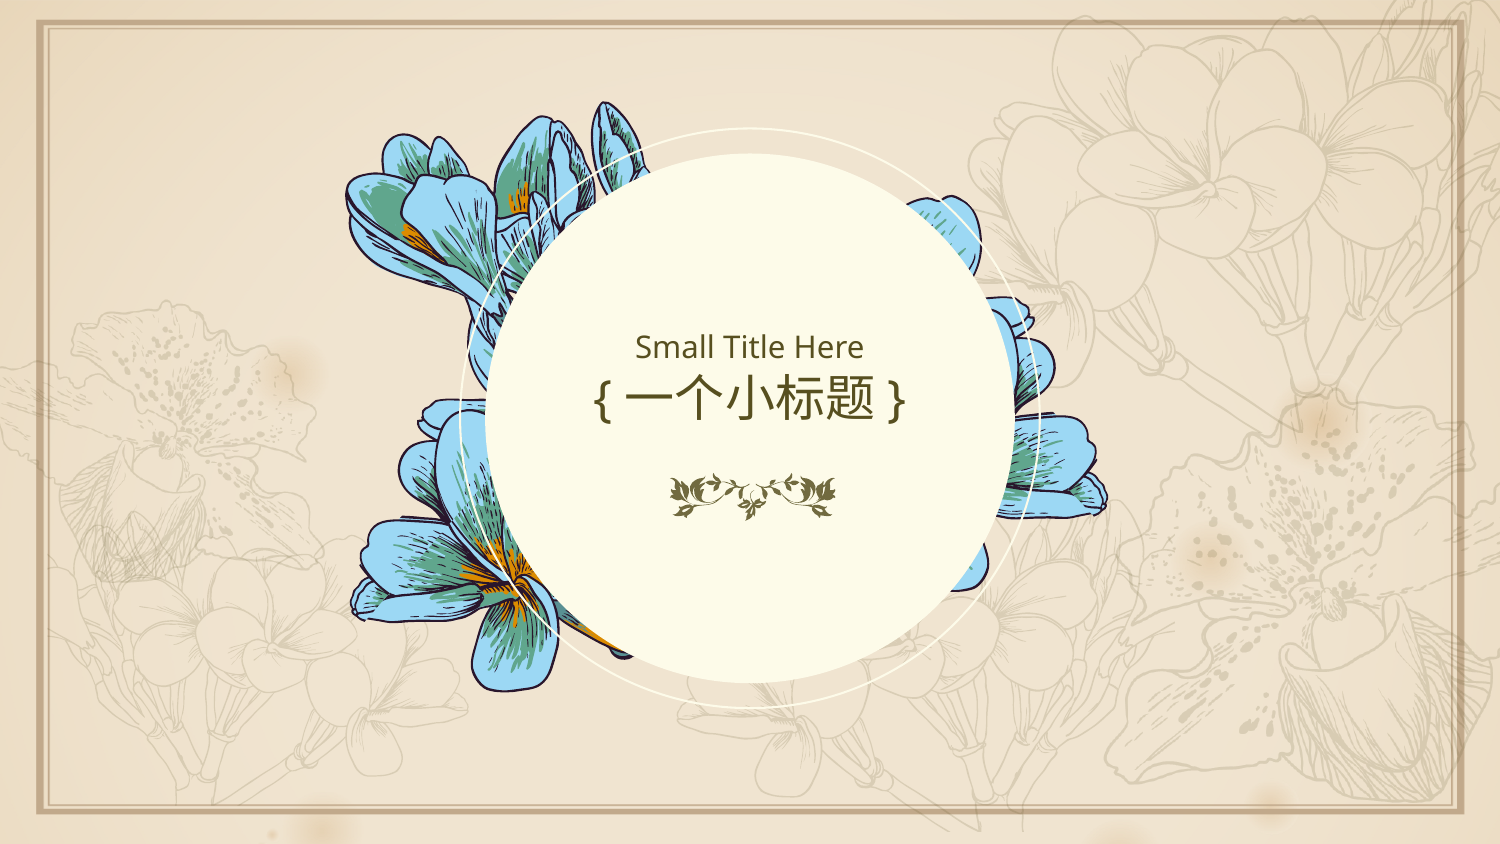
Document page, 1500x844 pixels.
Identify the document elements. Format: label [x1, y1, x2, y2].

text_box [669, 472, 837, 521]
text_box [459, 128, 1040, 709]
picture [0, 0, 1500, 844]
